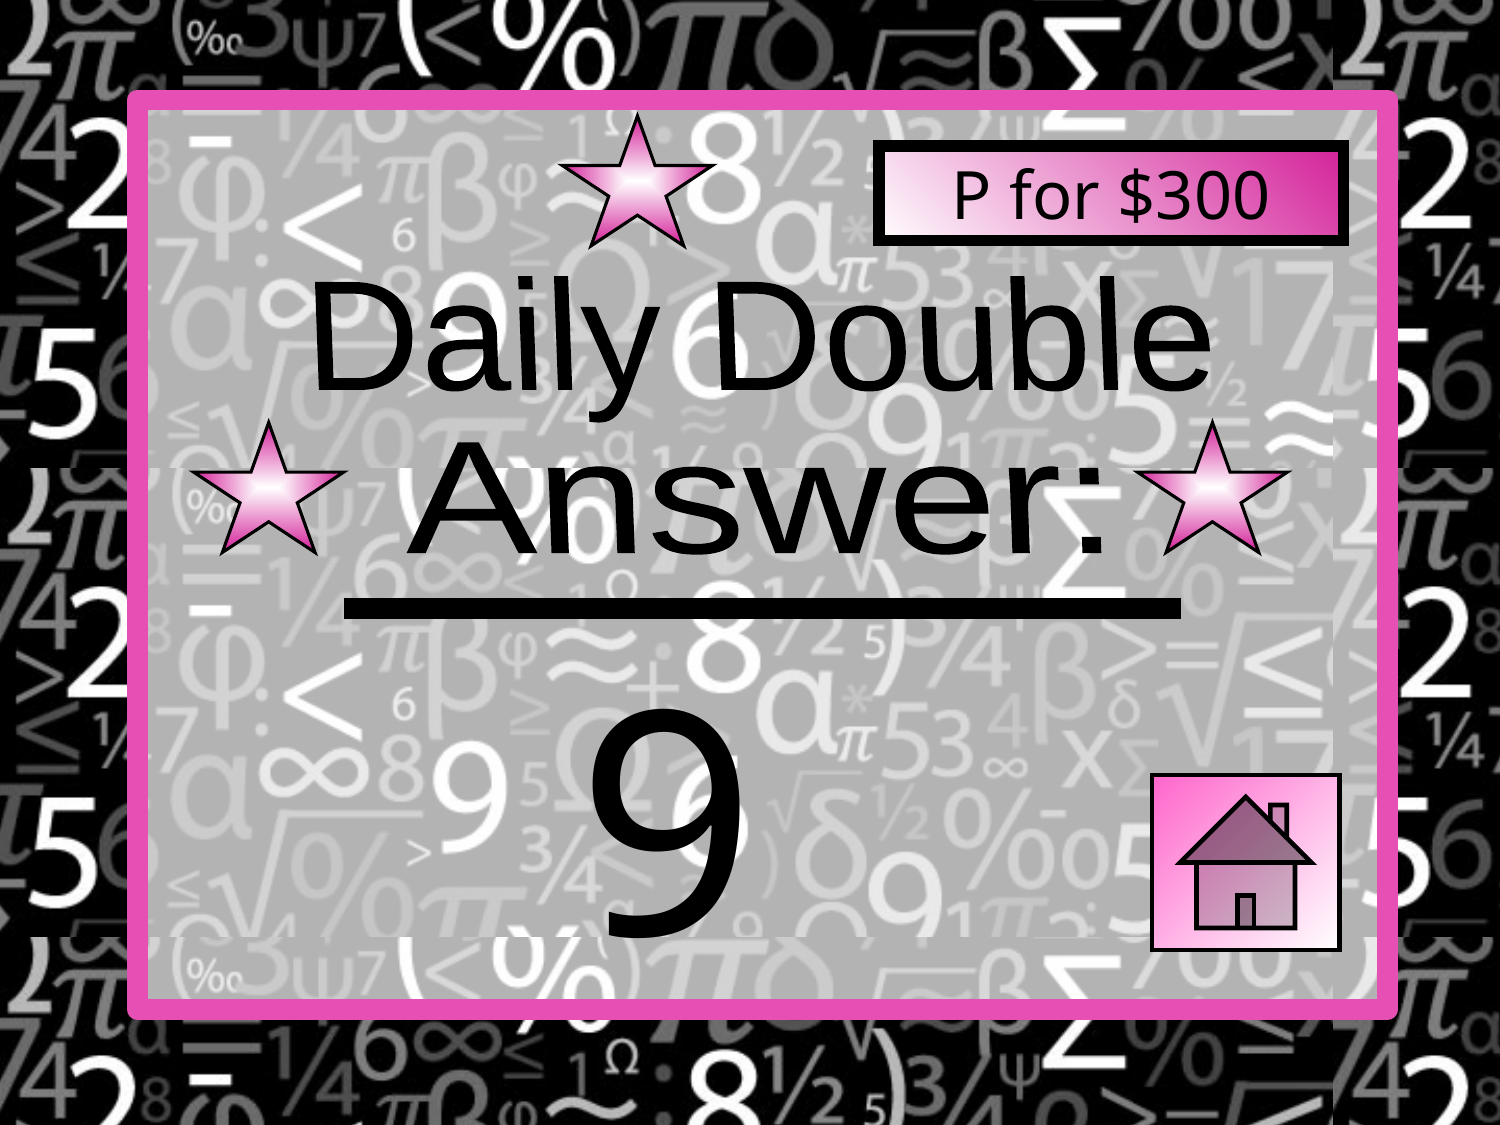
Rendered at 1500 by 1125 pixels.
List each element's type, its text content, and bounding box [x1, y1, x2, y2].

text_box [193, 422, 344, 553]
text_box [135, 98, 1390, 1012]
text_box P for $300 [879, 146, 1344, 241]
picture [0, 0, 1500, 1125]
text_box [1137, 422, 1288, 553]
text_box [1152, 774, 1340, 950]
text_box [562, 115, 713, 246]
text_box 9 [562, 619, 1150, 1006]
